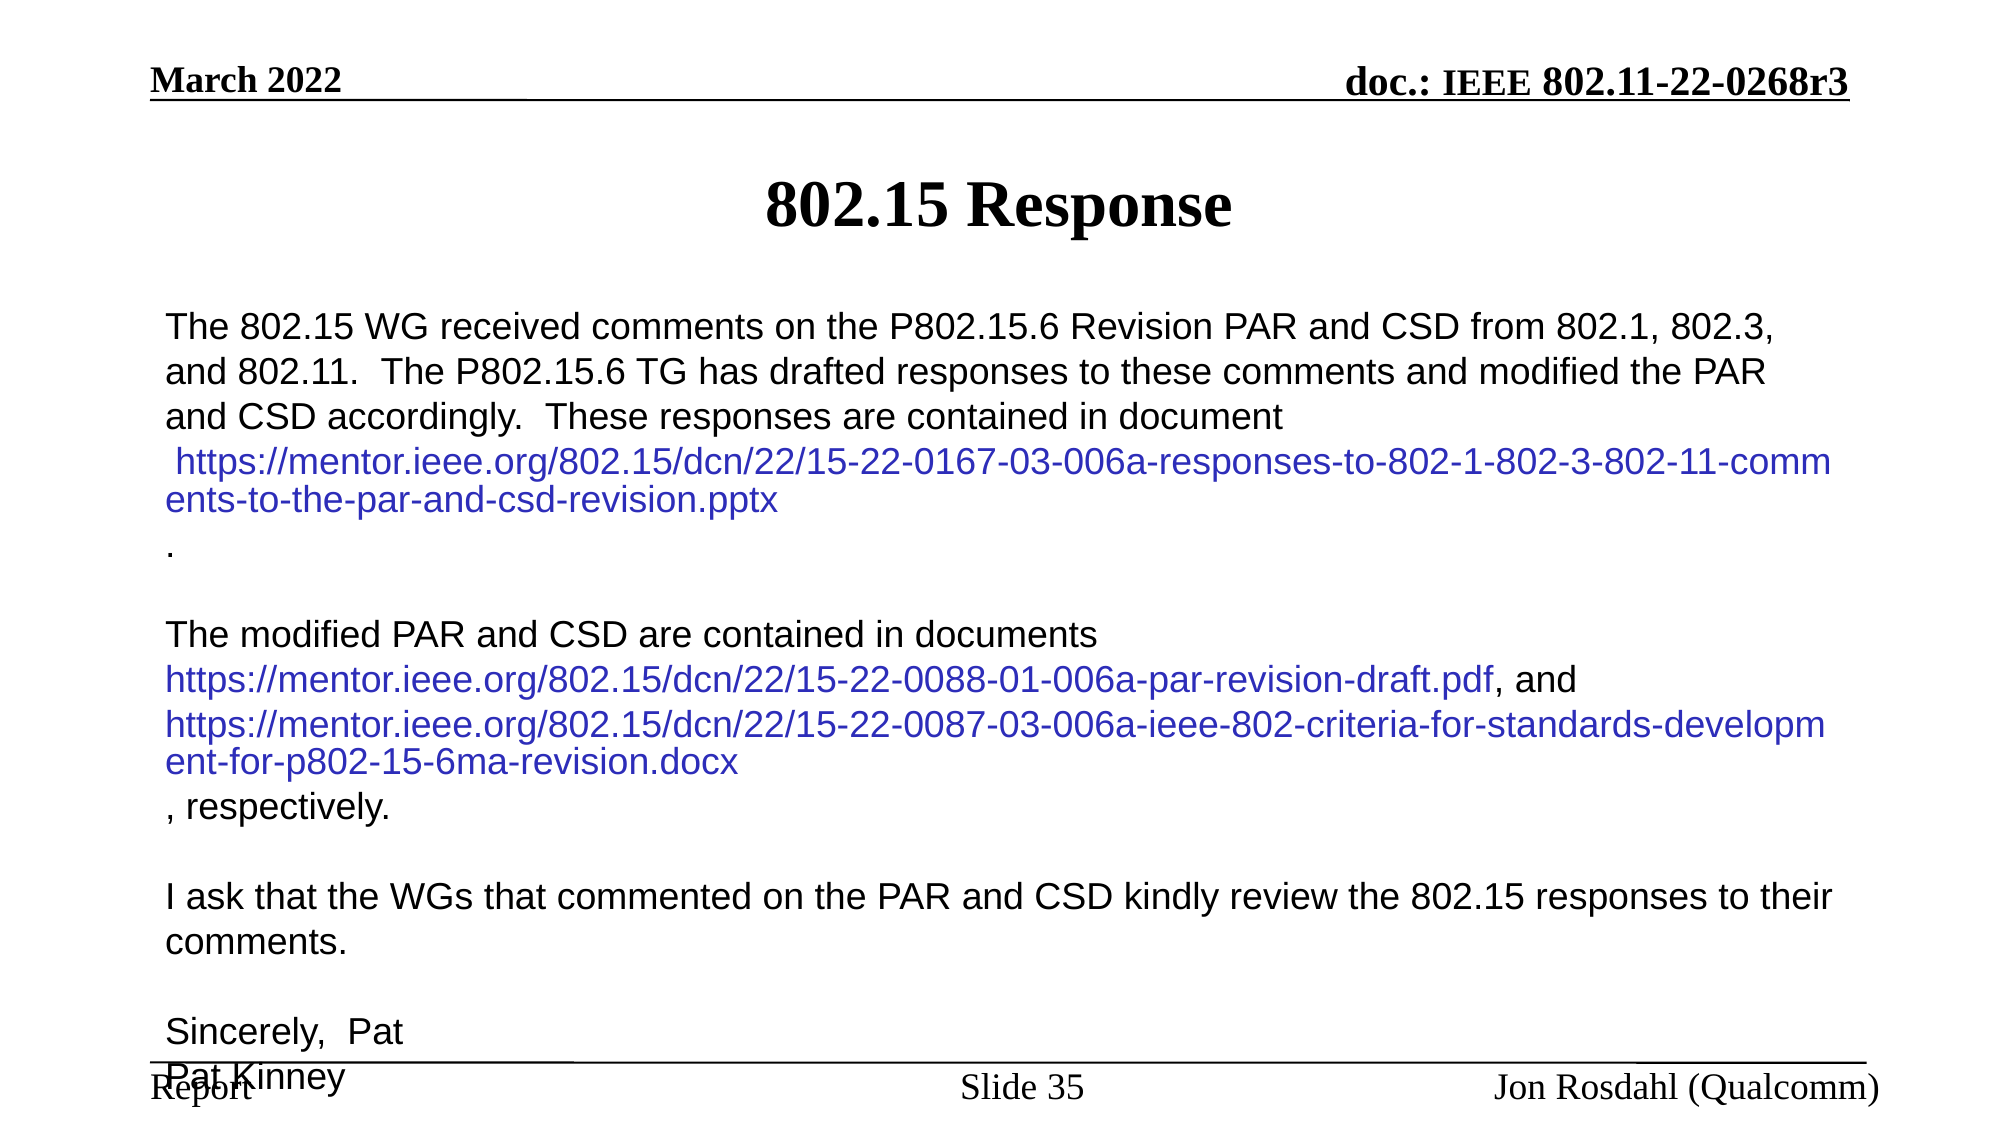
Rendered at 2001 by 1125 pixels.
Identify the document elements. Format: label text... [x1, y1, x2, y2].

title 802.15 Response [149, 112, 1850, 288]
list The 802.15 WG received comments on the P802.15.6 Revision PAR and CSD from 802.1, 802.3, and 802.11. The P802.15.6 TG has drafted responses to these comments and modified the PAR and CSD accordingly. These responses are contained in document https://mentor.ieee.org/802.15/dcn/22/15-22-0167-03-006a-responses-to-802-1-802-3-802-11-comments-to-the-par-and-csd-revision.pptx. The modified PAR and CSD are contained in documents https://mentor.ieee.org/802.15/dcn/22/15-22-0088-01-006a-par-revision-draft.pdf, and https://mentor.ieee.org/802.15/dcn/22/15-22-0087-03-006a-ieee-802-criteria-for-standards-development-for-p802-15-6ma-revision.docx, respectively. I ask that the WGs that commented on the PAR and CSD kindly review the 802.15 responses to their comments. Sincerely, Pat Pat Kinney [149, 294, 1850, 1031]
slide_number Slide 35 [950, 1061, 1095, 1125]
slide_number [149, 49, 431, 100]
footer Jon Rosdahl (Qualcomm) [1436, 1061, 1881, 1108]
